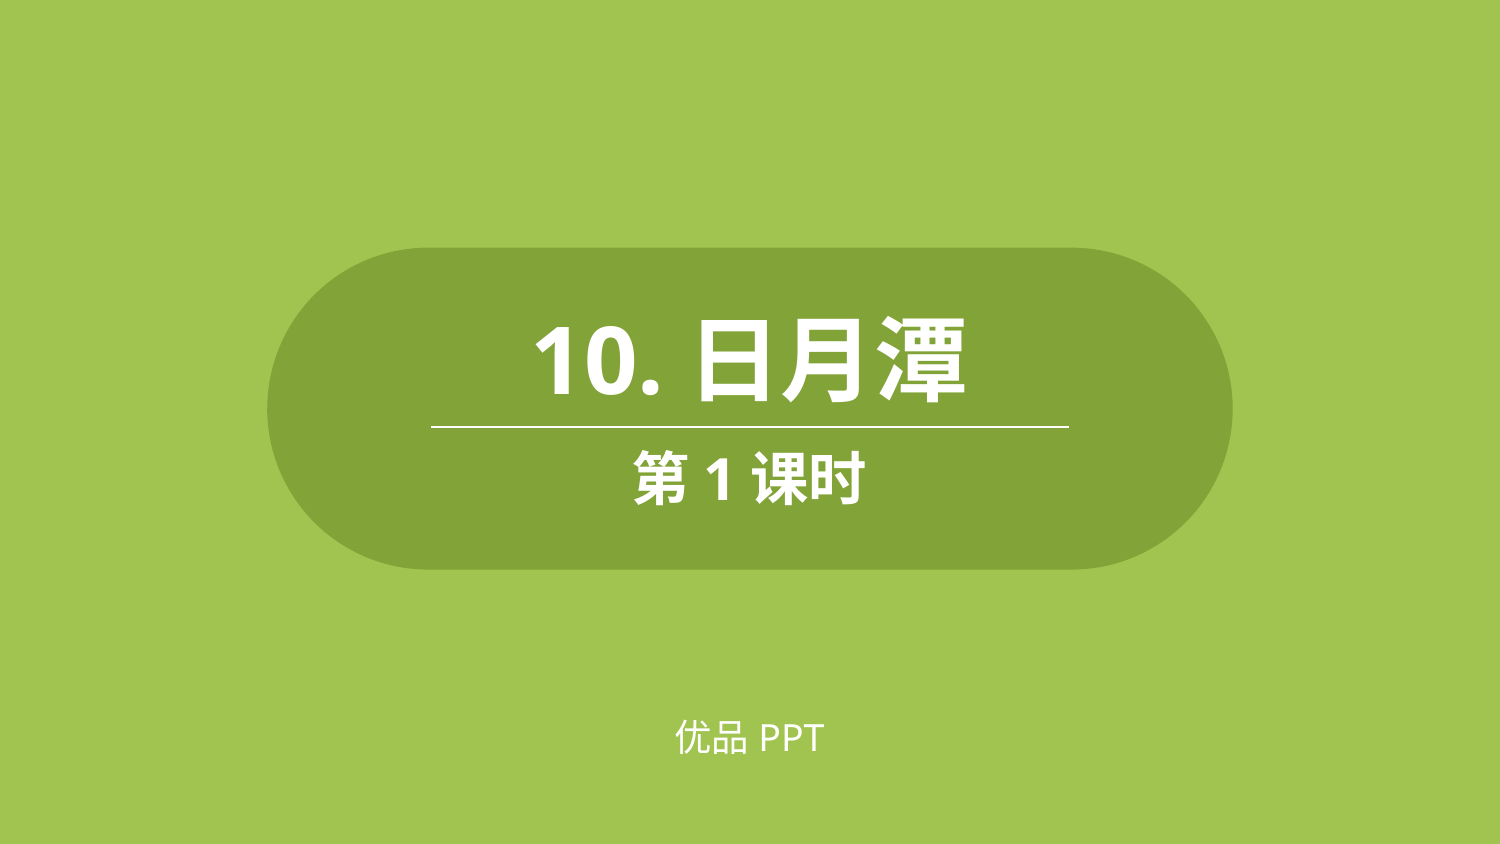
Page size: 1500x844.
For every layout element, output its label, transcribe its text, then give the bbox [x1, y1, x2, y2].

text_box 10.日月潭 [0, 307, 1499, 420]
text_box 优品PPT [0, 703, 1499, 765]
text_box 第1课时 [0, 443, 1499, 501]
